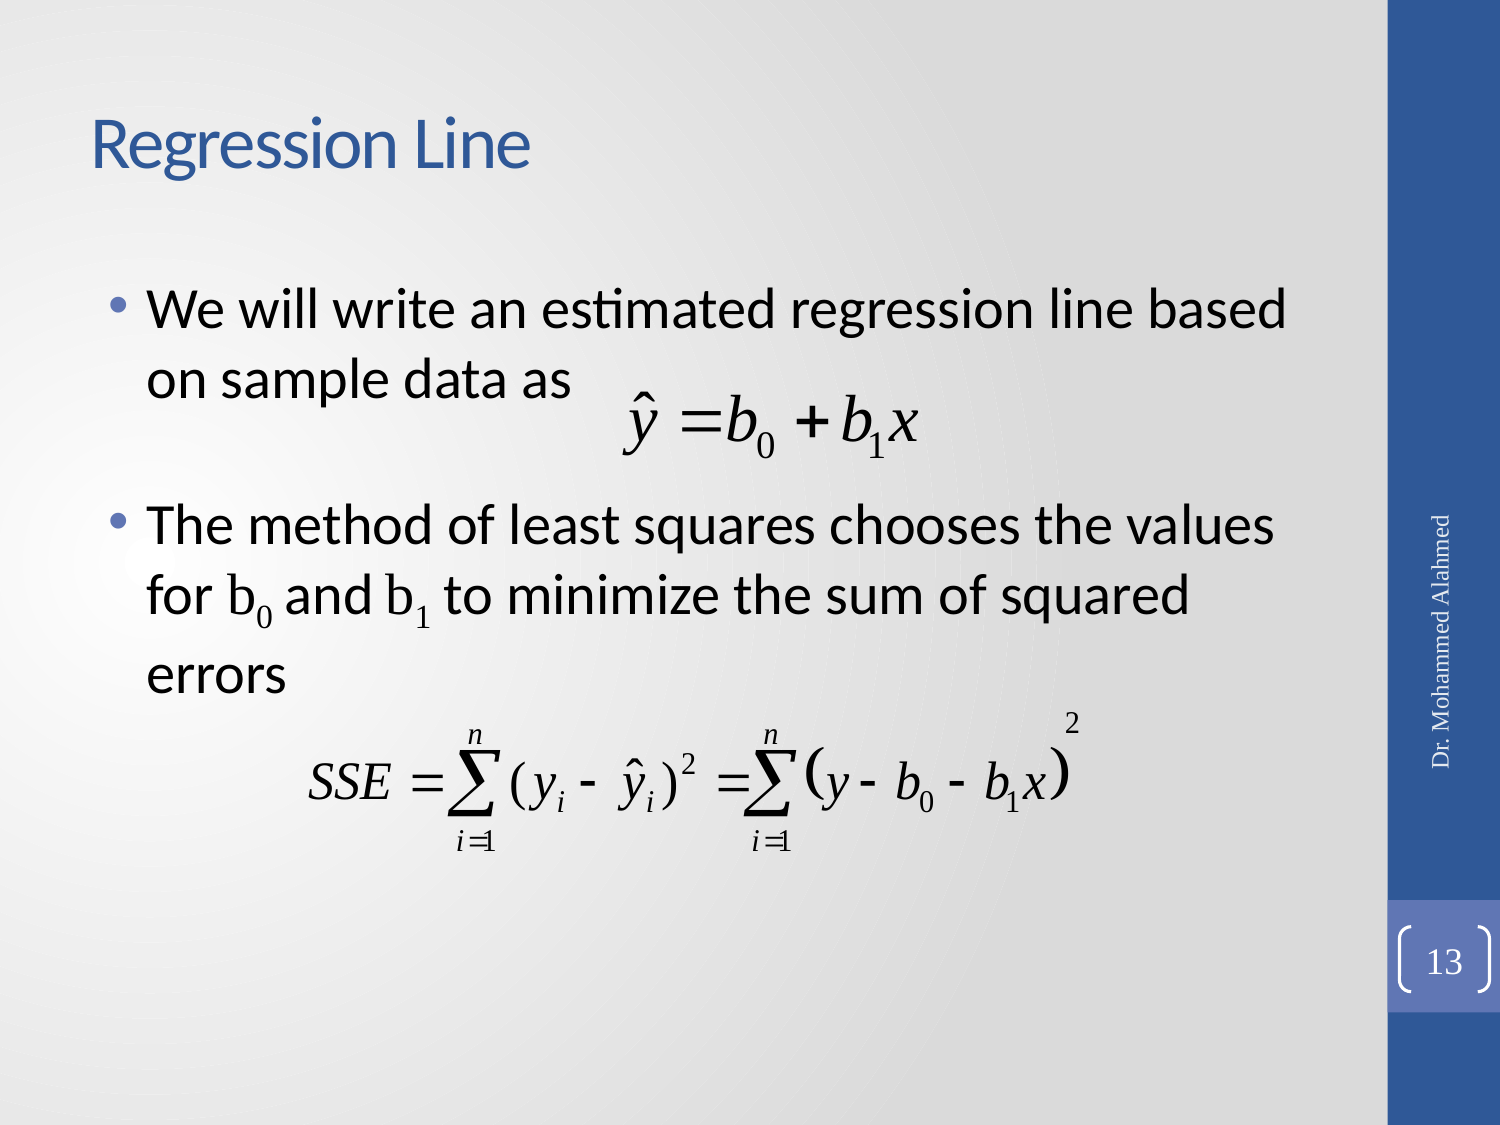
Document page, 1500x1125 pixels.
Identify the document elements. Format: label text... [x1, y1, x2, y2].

slide_number 13 [1397, 925, 1492, 994]
title Regression Line [75, 45, 1325, 233]
list We will write an estimated regression line based on sample data as The method of least squares chooses the values for b0 and b1 to minimize the sum of squared errors [75, 262, 1325, 1050]
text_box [611, 374, 930, 476]
footer Dr. Mohammed Alahmed [1408, 500, 1469, 889]
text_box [299, 699, 1092, 863]
